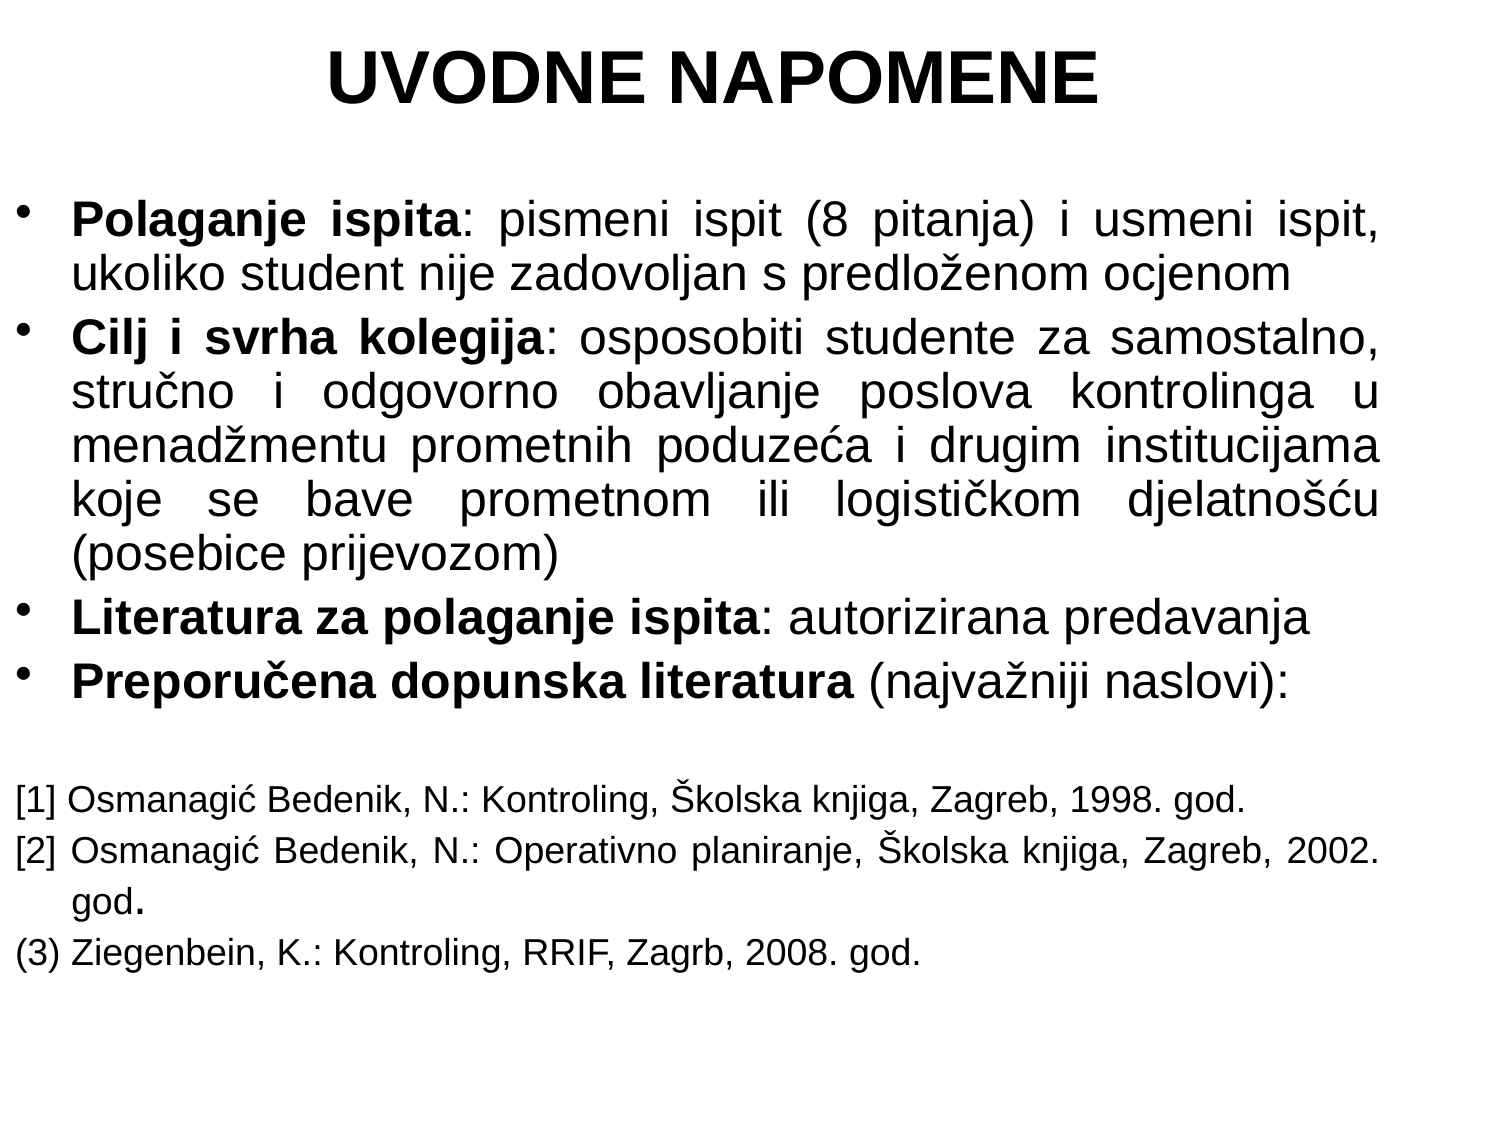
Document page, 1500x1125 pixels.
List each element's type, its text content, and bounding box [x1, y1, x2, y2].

list UVODNE NAPOMENE Polaganje ispita: pismeni ispit (8 pitanja) i usmeni ispit, ukoliko student nije zadovoljan s predloženom ocjenom Cilj i svrha kolegija: osposobiti studente za samostalno, stručno i odgovorno obavljanje poslova kontrolinga u menadžmentu prometnih poduzeća i drugim institucijama koje se bave prometnom ili logističkom djelatnošću (posebice prijevozom) Literatura za polaganje ispita: autorizirana predavanja Preporučena dopunska literatura (najvažniji naslovi): [1] Osmanagić Bedenik, N.: Kontroling, Školska knjiga, Zagreb, 1998. god. [2] Osmanagić Bedenik, N.: Operativno planiranje, Školska knjiga, Zagreb, 2002. god. (3) Ziegenbein, K.: Kontroling, RRIF, Zagrb, 2008. god. [0, 30, 1396, 1095]
